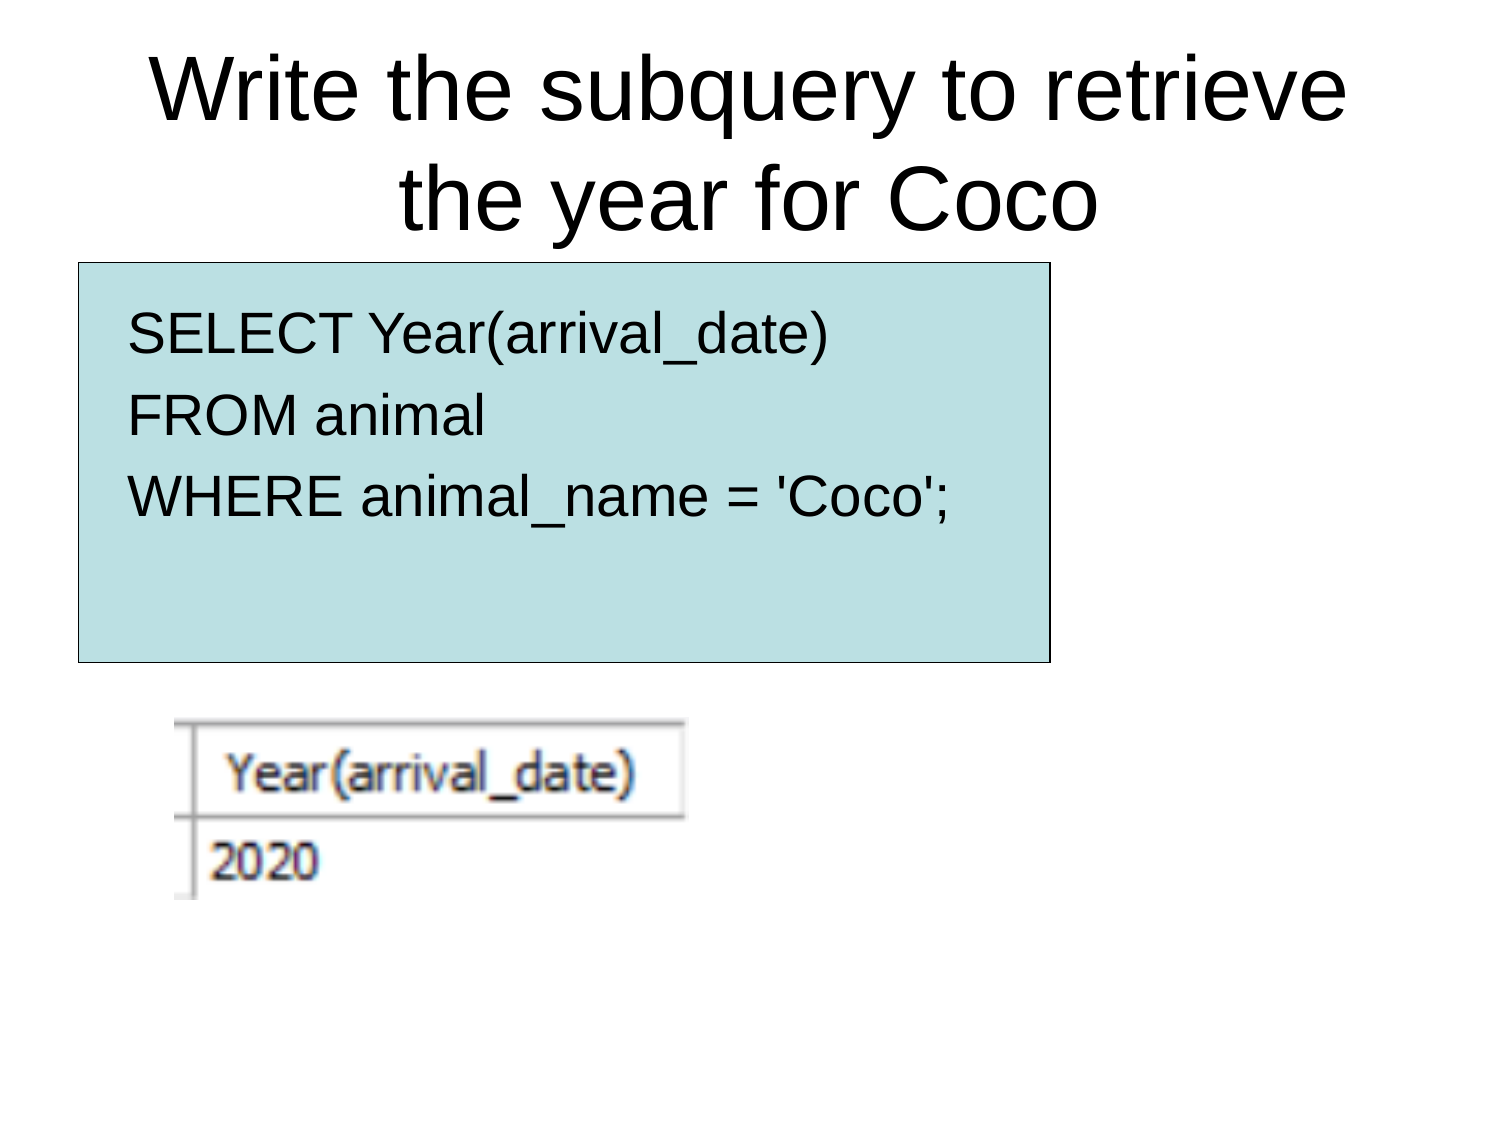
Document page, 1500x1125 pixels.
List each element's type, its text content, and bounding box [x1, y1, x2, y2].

picture [174, 717, 689, 901]
title Write the subquery to retrieve the year for Coco [75, 45, 1425, 233]
list SELECT Year(arrival_date) FROM animal WHERE animal_name = 'Coco'; [112, 287, 1463, 1030]
text_box [78, 262, 1050, 663]
